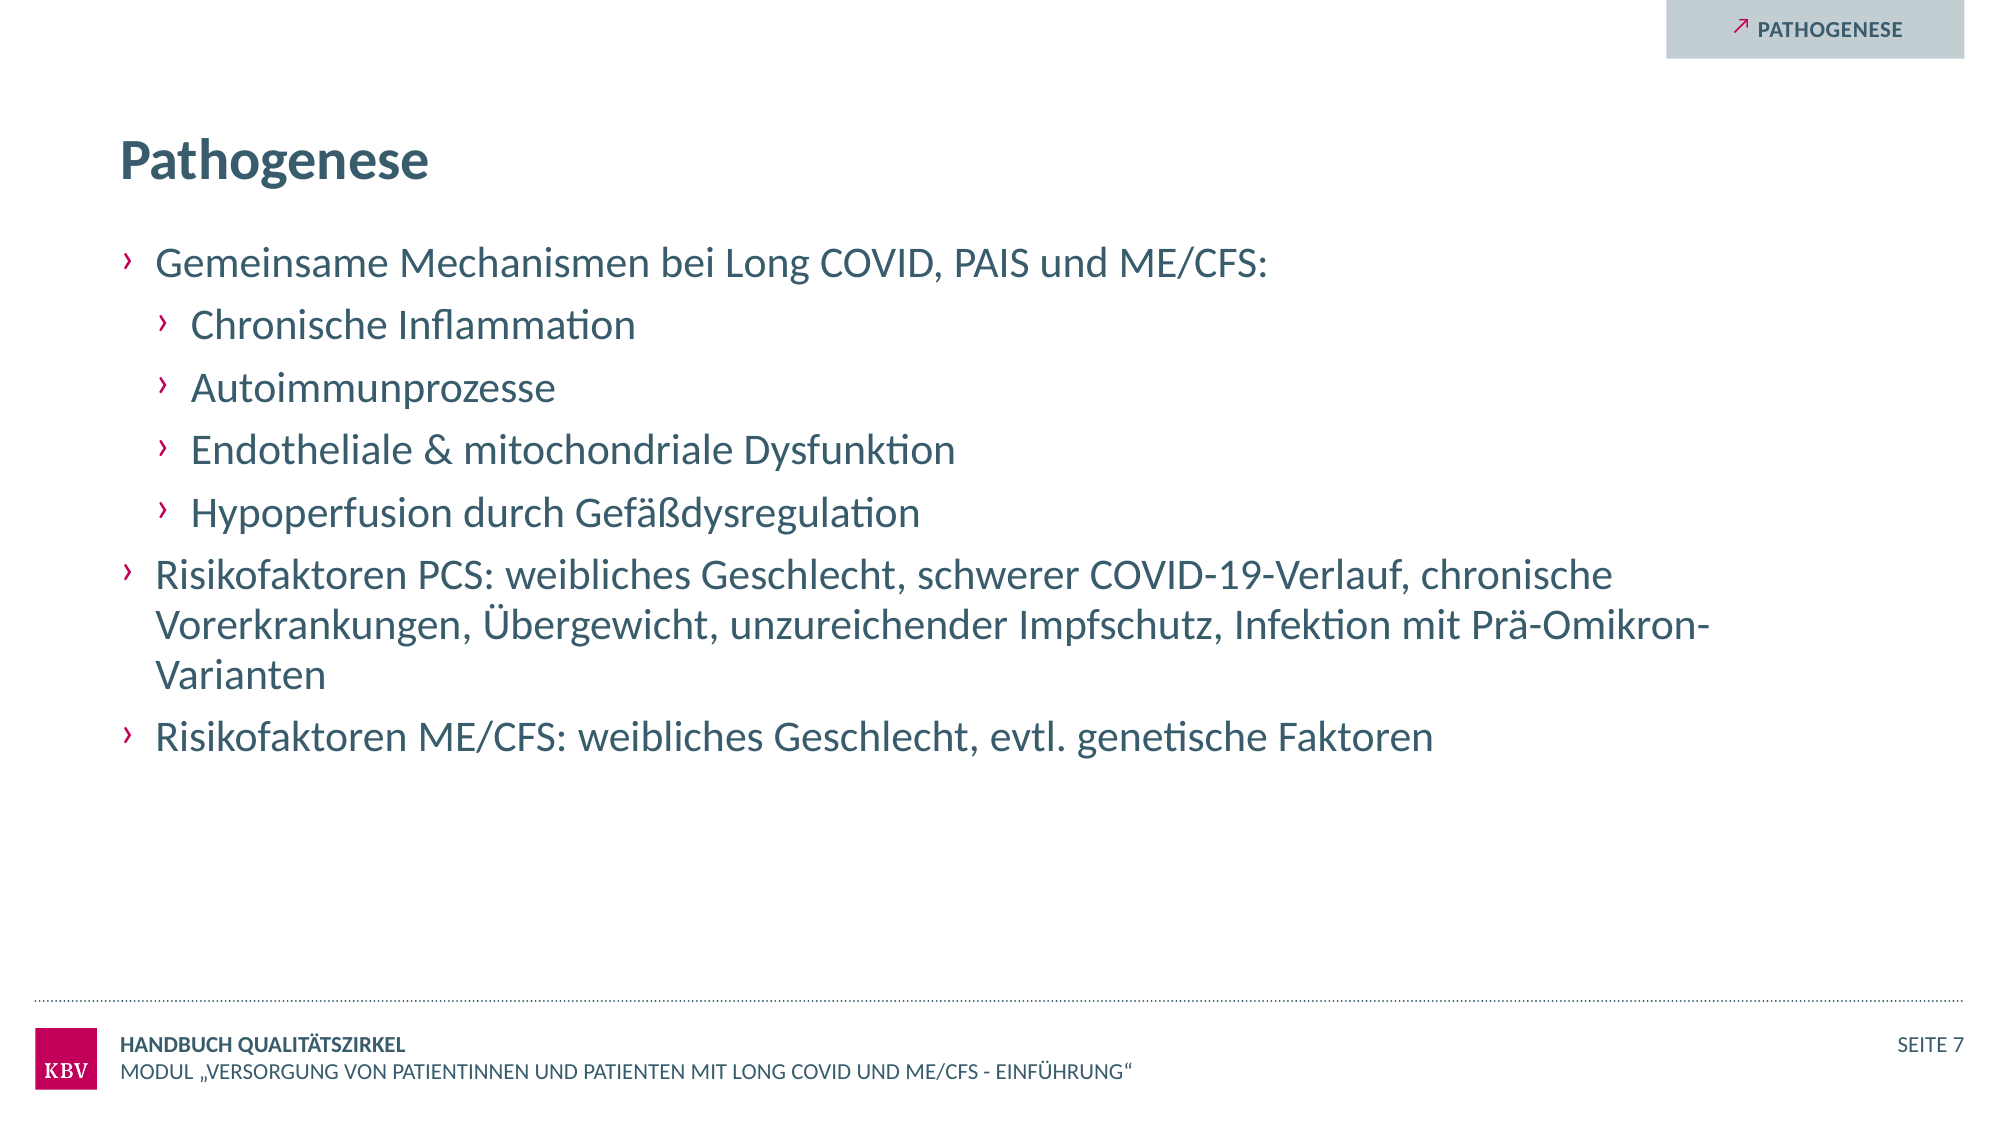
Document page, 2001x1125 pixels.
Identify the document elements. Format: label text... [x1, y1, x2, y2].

footer Handbuch Qualitätszirkel [120, 1030, 1668, 1057]
title Pathogenese [120, 129, 1880, 201]
slide_number Seite 7 [1787, 1030, 1965, 1057]
list Gemeinsame Mechanismen bei Long COVID, PAIS und ME/CFS: Chronische Inflammation Autoimmunprozesse Endotheliale & mitochondriale Dysfunktion Hypoperfusion durch Gefäßdysregulation Risikofaktoren PCS: weibliches Geschlecht, schwerer COVID-19-Verlauf, chronische Vorerkrankungen, Übergewicht, unzureichender Impfschutz, Infektion mit Prä-Omikron-Varianten Risikofaktoren ME/CFS: weibliches Geschlecht, evtl. genetische Faktoren [120, 237, 1880, 945]
slide_number Modul „Versorgung von Patientinnen und Patienten mit Long COVID und ME/CFS - Einführung“ [120, 1057, 1668, 1084]
list Pathogenese [1666, 0, 1965, 59]
